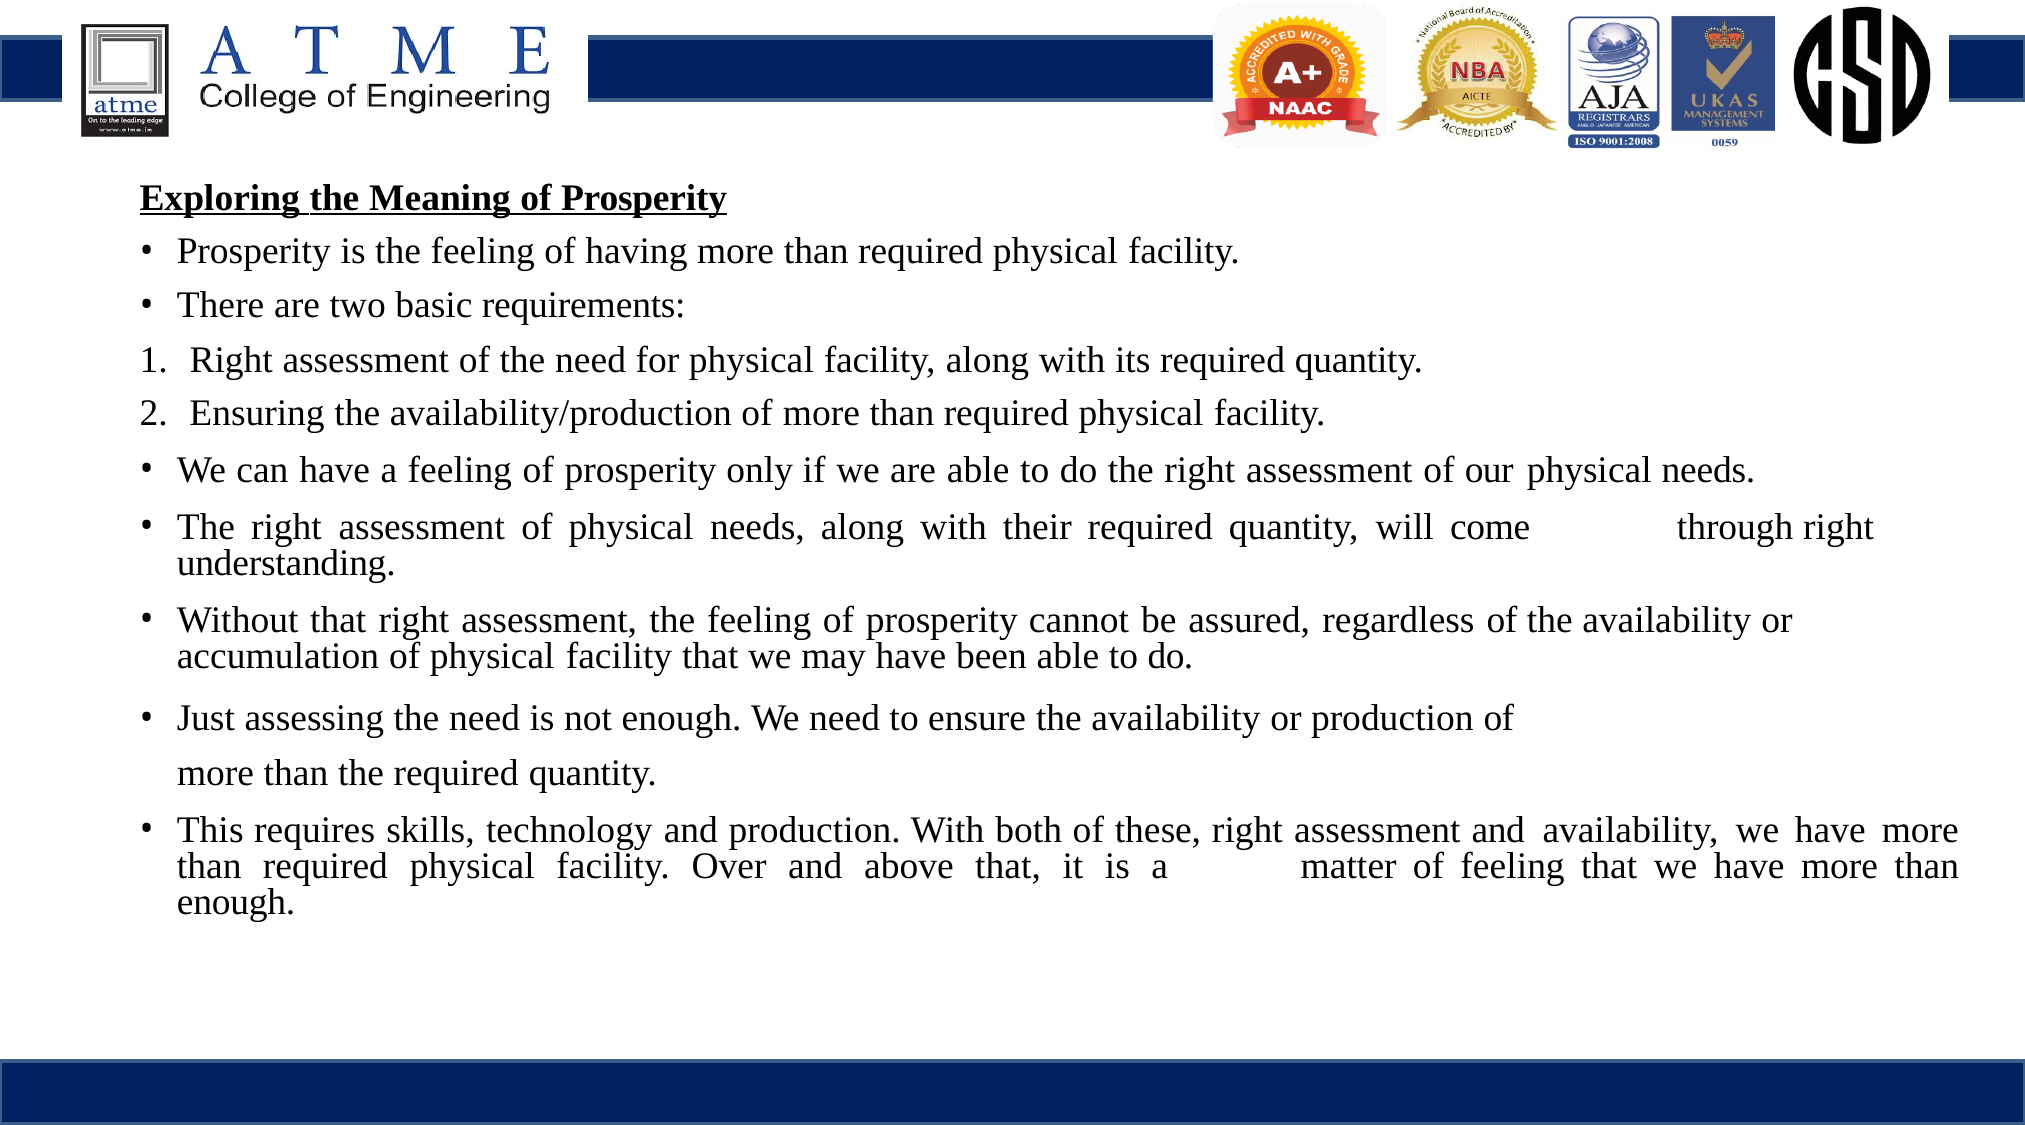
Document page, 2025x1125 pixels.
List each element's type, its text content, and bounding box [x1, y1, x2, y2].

picture [1212, 0, 1949, 150]
text_box Exploring the Meaning of Prosperity Prosperity is the feeling of having more than required physical facility. There are two basic requirements: Right assessment of the need for physical facility, along with its required quantity. Ensuring the availability/production of more than required physical facility. We can have a feeling of prosperity only if we are able to do the right assessment of our physical needs. The right assessment of physical needs, along with their required quantity, will come through right understanding. Without that right assessment, the feeling of prosperity cannot be assured, regardless of the availability or accumulation of physical facility that we may have been able to do. Just assessing the need is not enough. We need to ensure the availability or production of more than the required quantity. This requires skills, technology and production. With both of these, right assessment and availability, we have more than required physical facility. Over and above that, it is a matter of feeling that we have more than enough. [137, 162, 1960, 922]
picture [62, 0, 588, 157]
